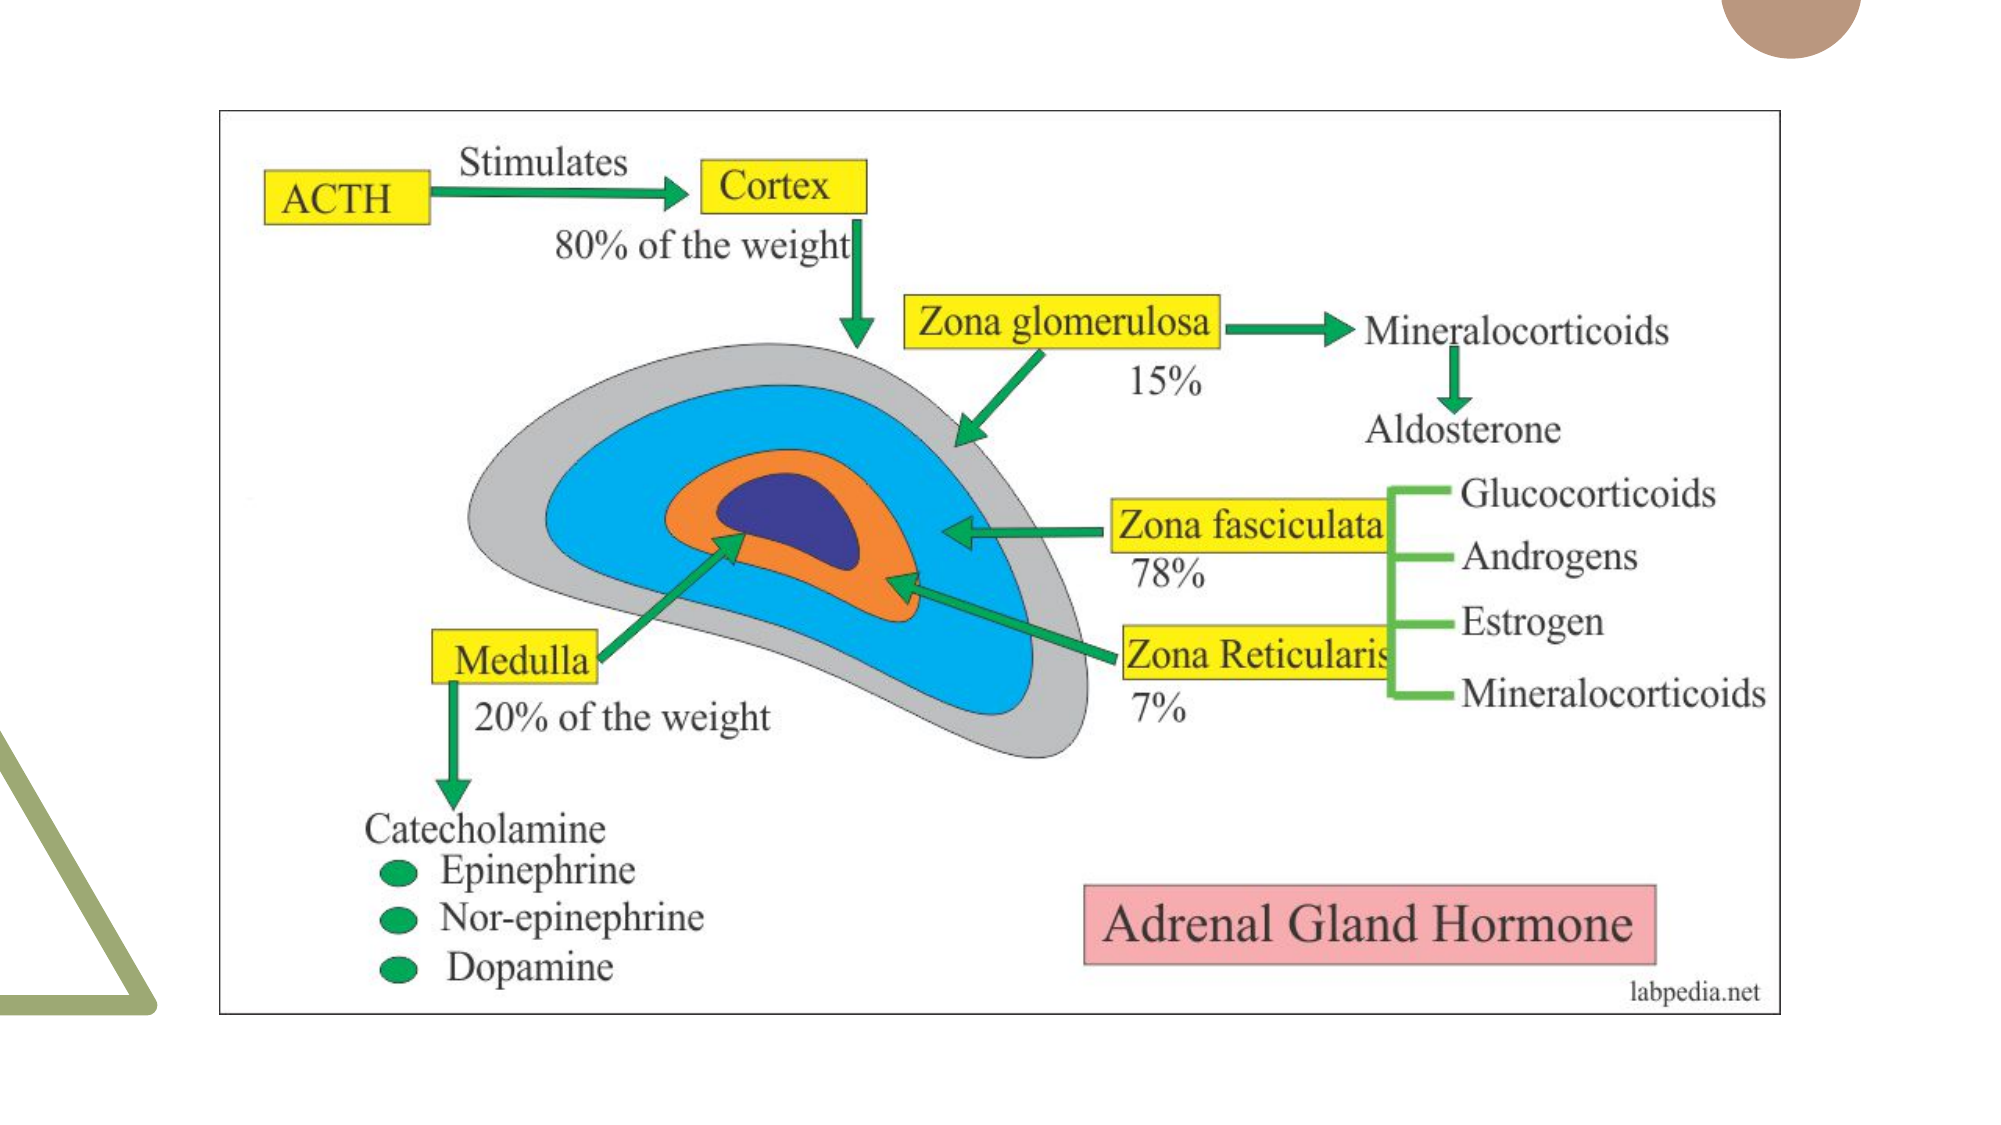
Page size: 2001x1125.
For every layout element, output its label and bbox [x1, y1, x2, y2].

picture [219, 110, 1781, 1015]
